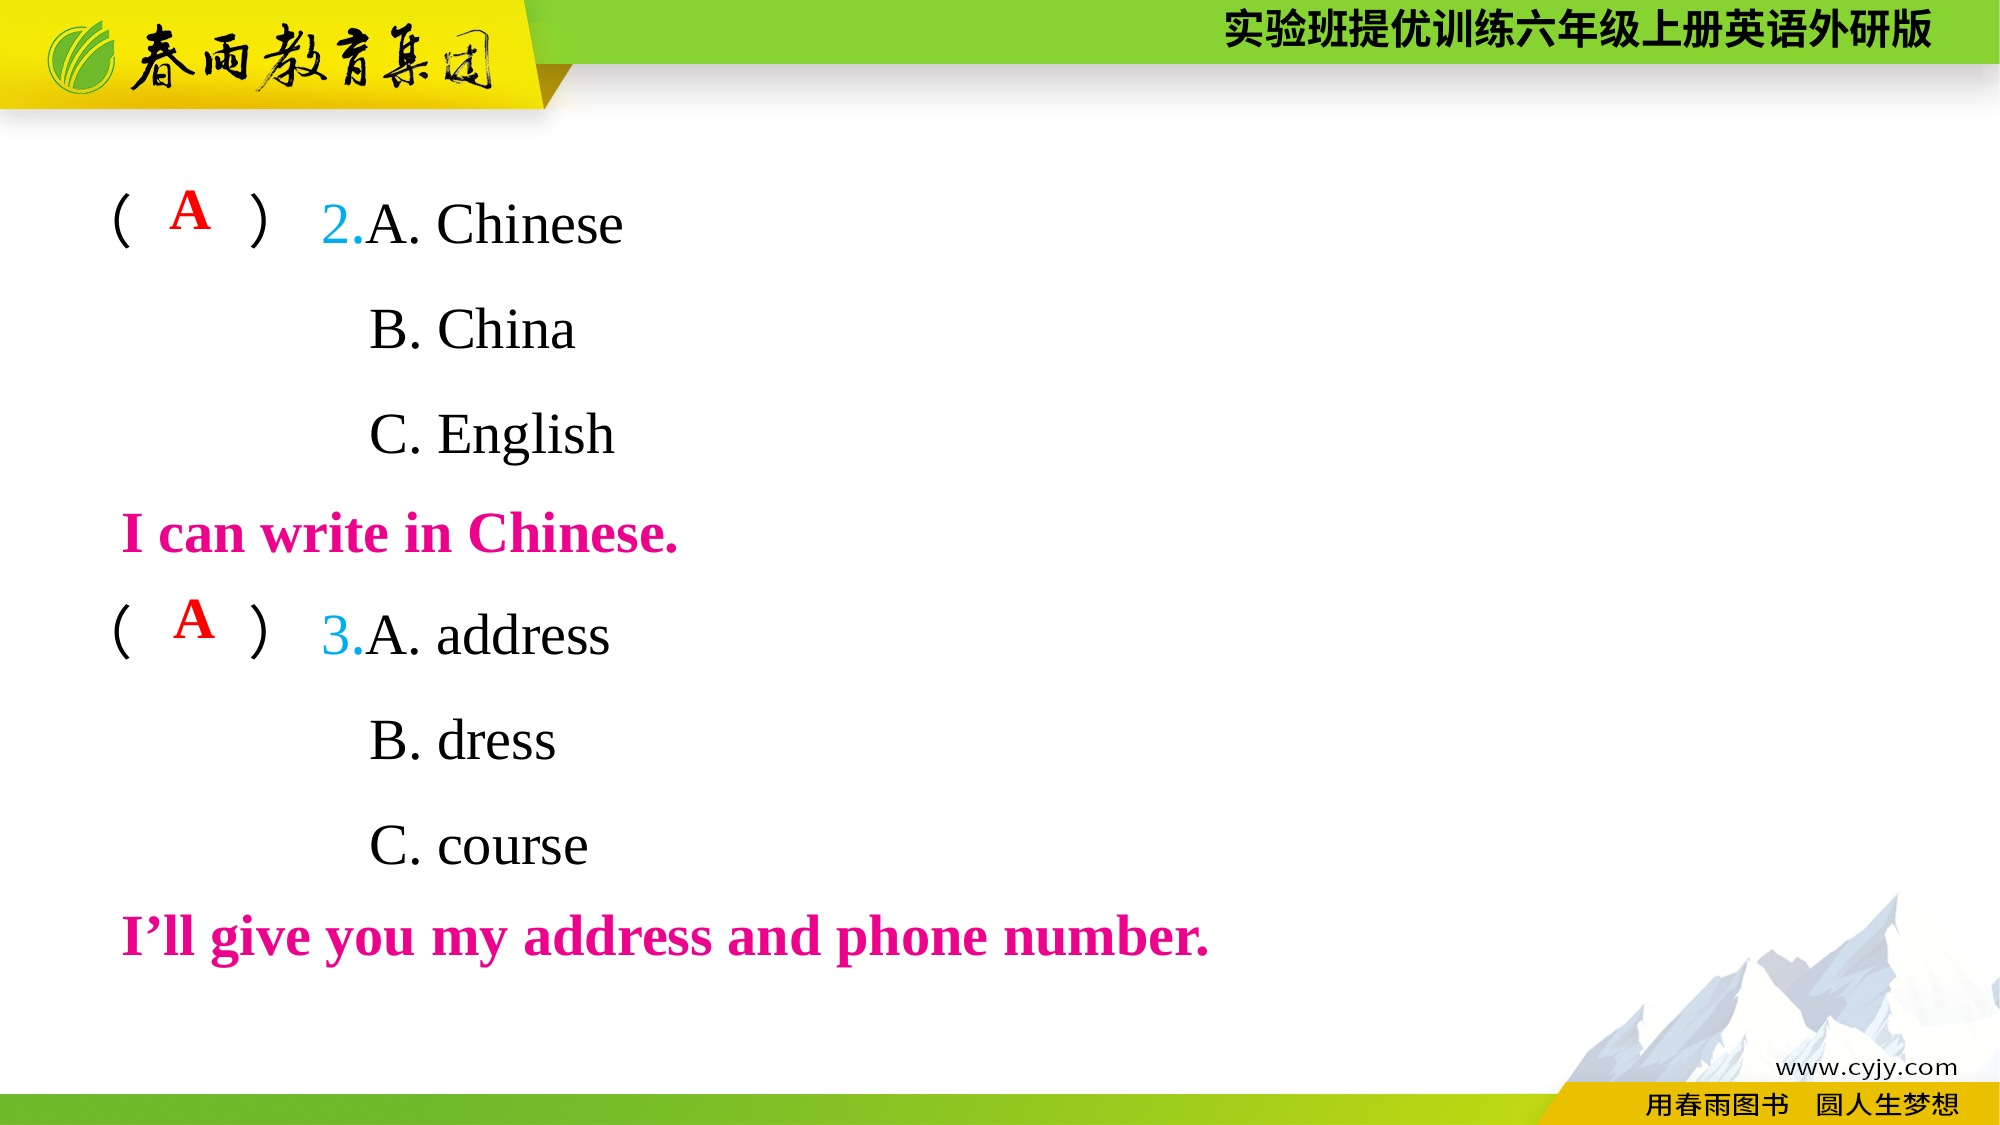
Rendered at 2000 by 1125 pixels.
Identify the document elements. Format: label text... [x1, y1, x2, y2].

text_box （ ）3.A. address B. dress C. course [59, 553, 1944, 884]
text_box I’ll give you my address and phone number. [106, 854, 1520, 975]
text_box I can write in Chinese. [106, 451, 1796, 553]
text_box A [154, 163, 227, 249]
list （ ）2.A. Chinese B. China C. English [59, 142, 1944, 464]
picture [0, 0, 2000, 1125]
text_box A [158, 573, 231, 658]
